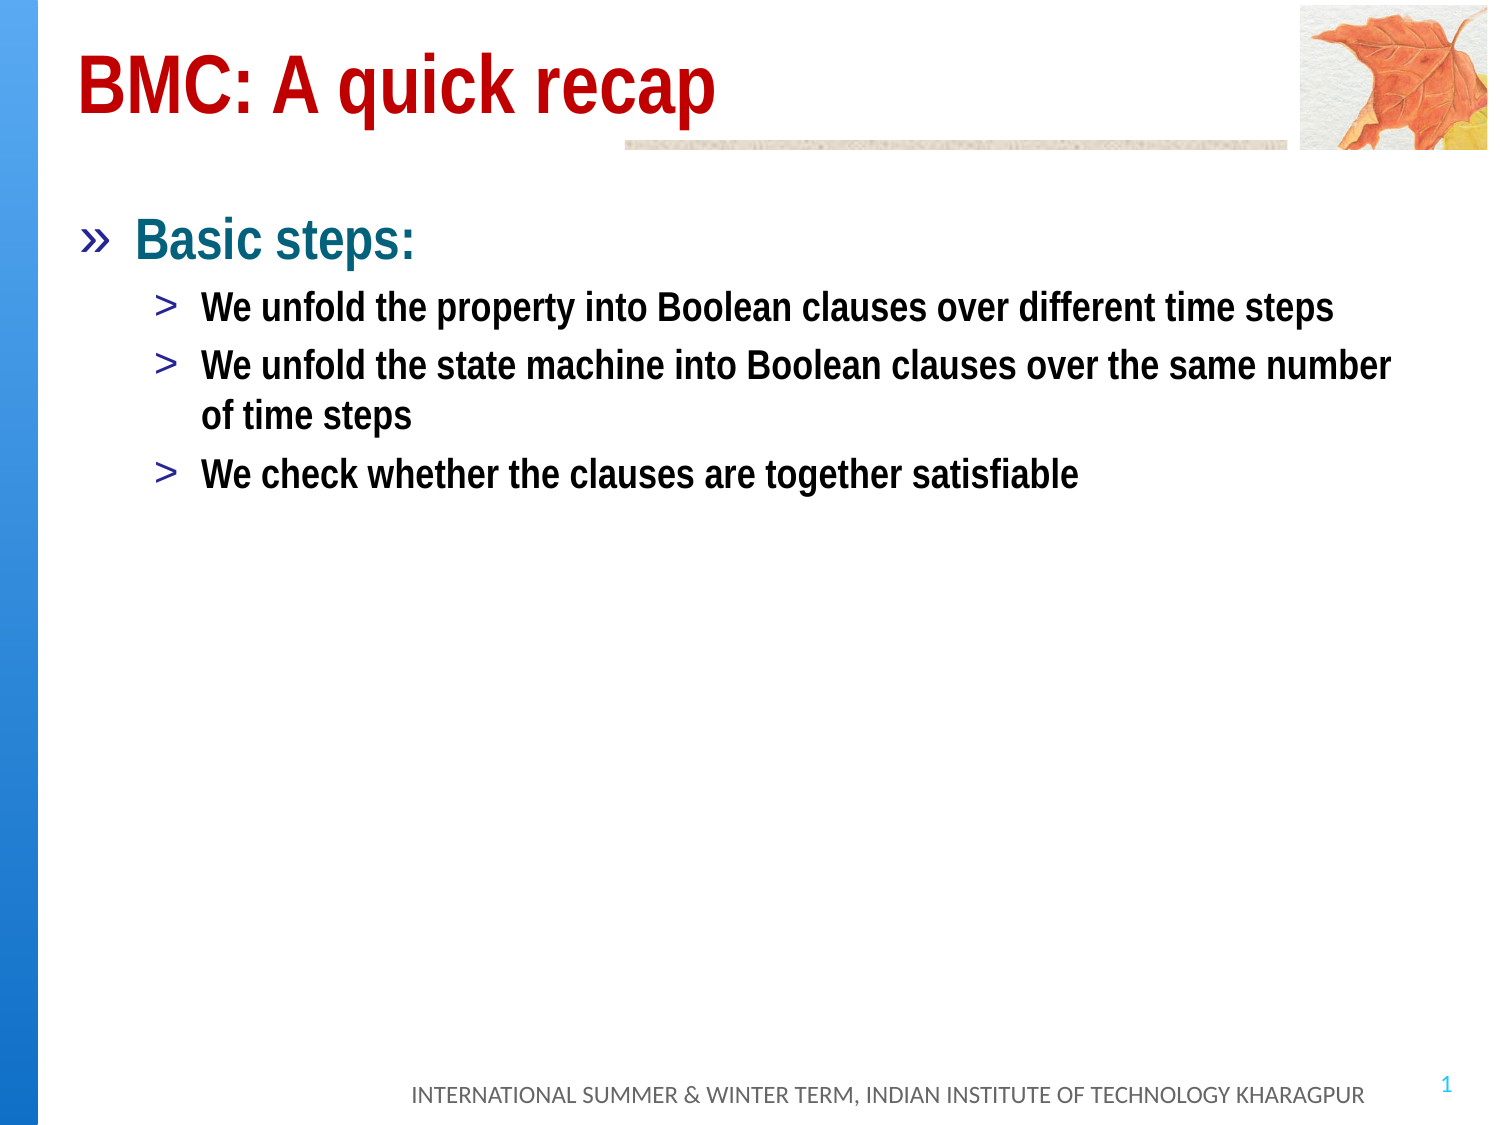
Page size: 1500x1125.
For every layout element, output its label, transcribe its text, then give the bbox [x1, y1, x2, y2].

list Basic steps: We unfold the property into Boolean clauses over different time steps We unfold the state machine into Boolean clauses over the same number of time steps We check whether the clauses are together satisfiable [64, 193, 1438, 950]
picture [624, 140, 1288, 150]
slide_number 1 [1425, 1052, 1488, 1113]
footer INTERNATIONAL SUMMER & WINTER TERM, INDIAN INSTITUTE OF TECHNOLOGY KHARAGPUR [206, 1074, 1382, 1113]
title BMC: A quick recap [62, 12, 1300, 138]
